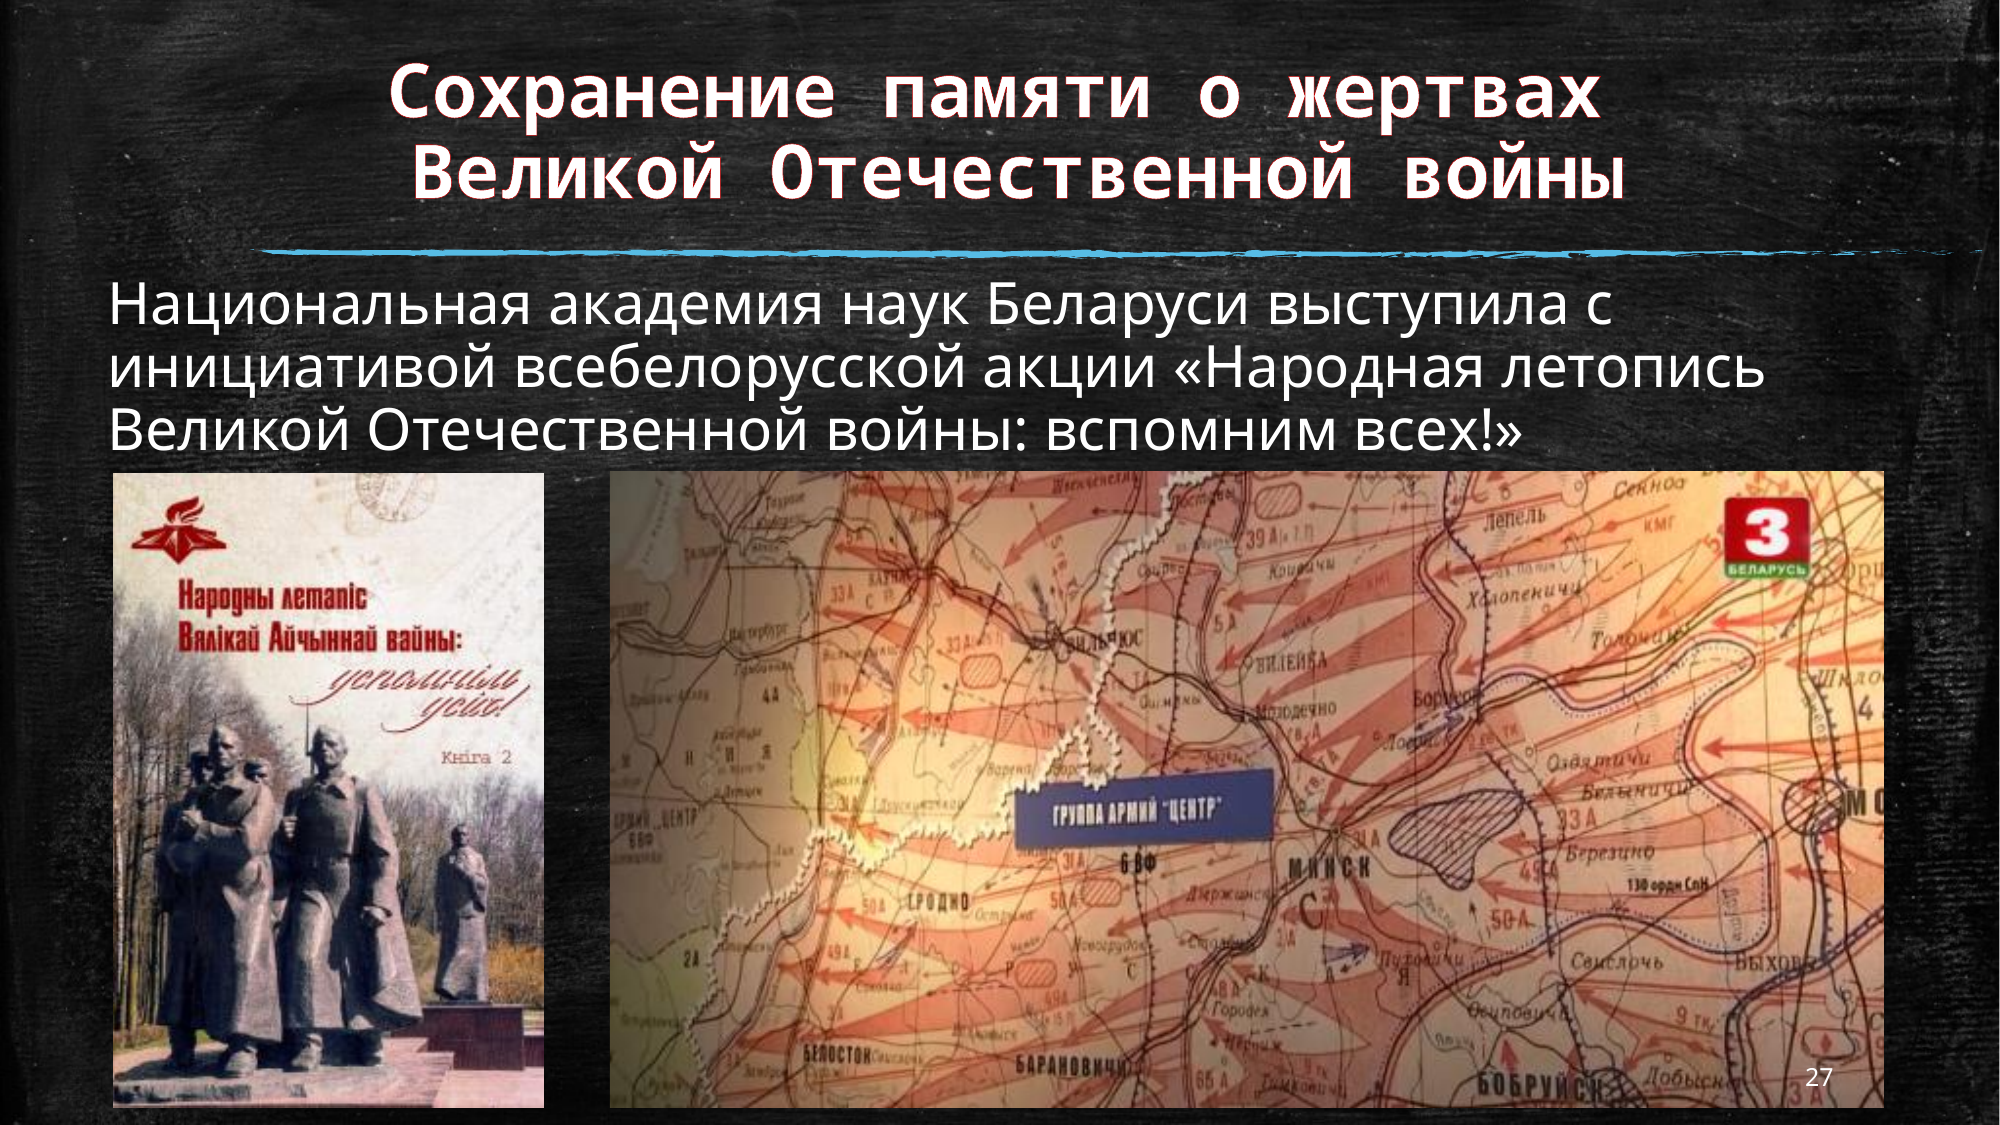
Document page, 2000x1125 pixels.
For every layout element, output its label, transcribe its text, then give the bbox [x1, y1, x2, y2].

text_box Национальная академия наук Беларуси выступила с инициативой всебелорусской акции «Народная летопись Великой Отечественной войны: вспомним всех!» [92, 267, 1995, 471]
picture [609, 471, 1884, 1108]
picture [113, 473, 544, 1108]
text_box Сохранение памяти о жертвах Великой Отечественной войны [21, 54, 2000, 222]
